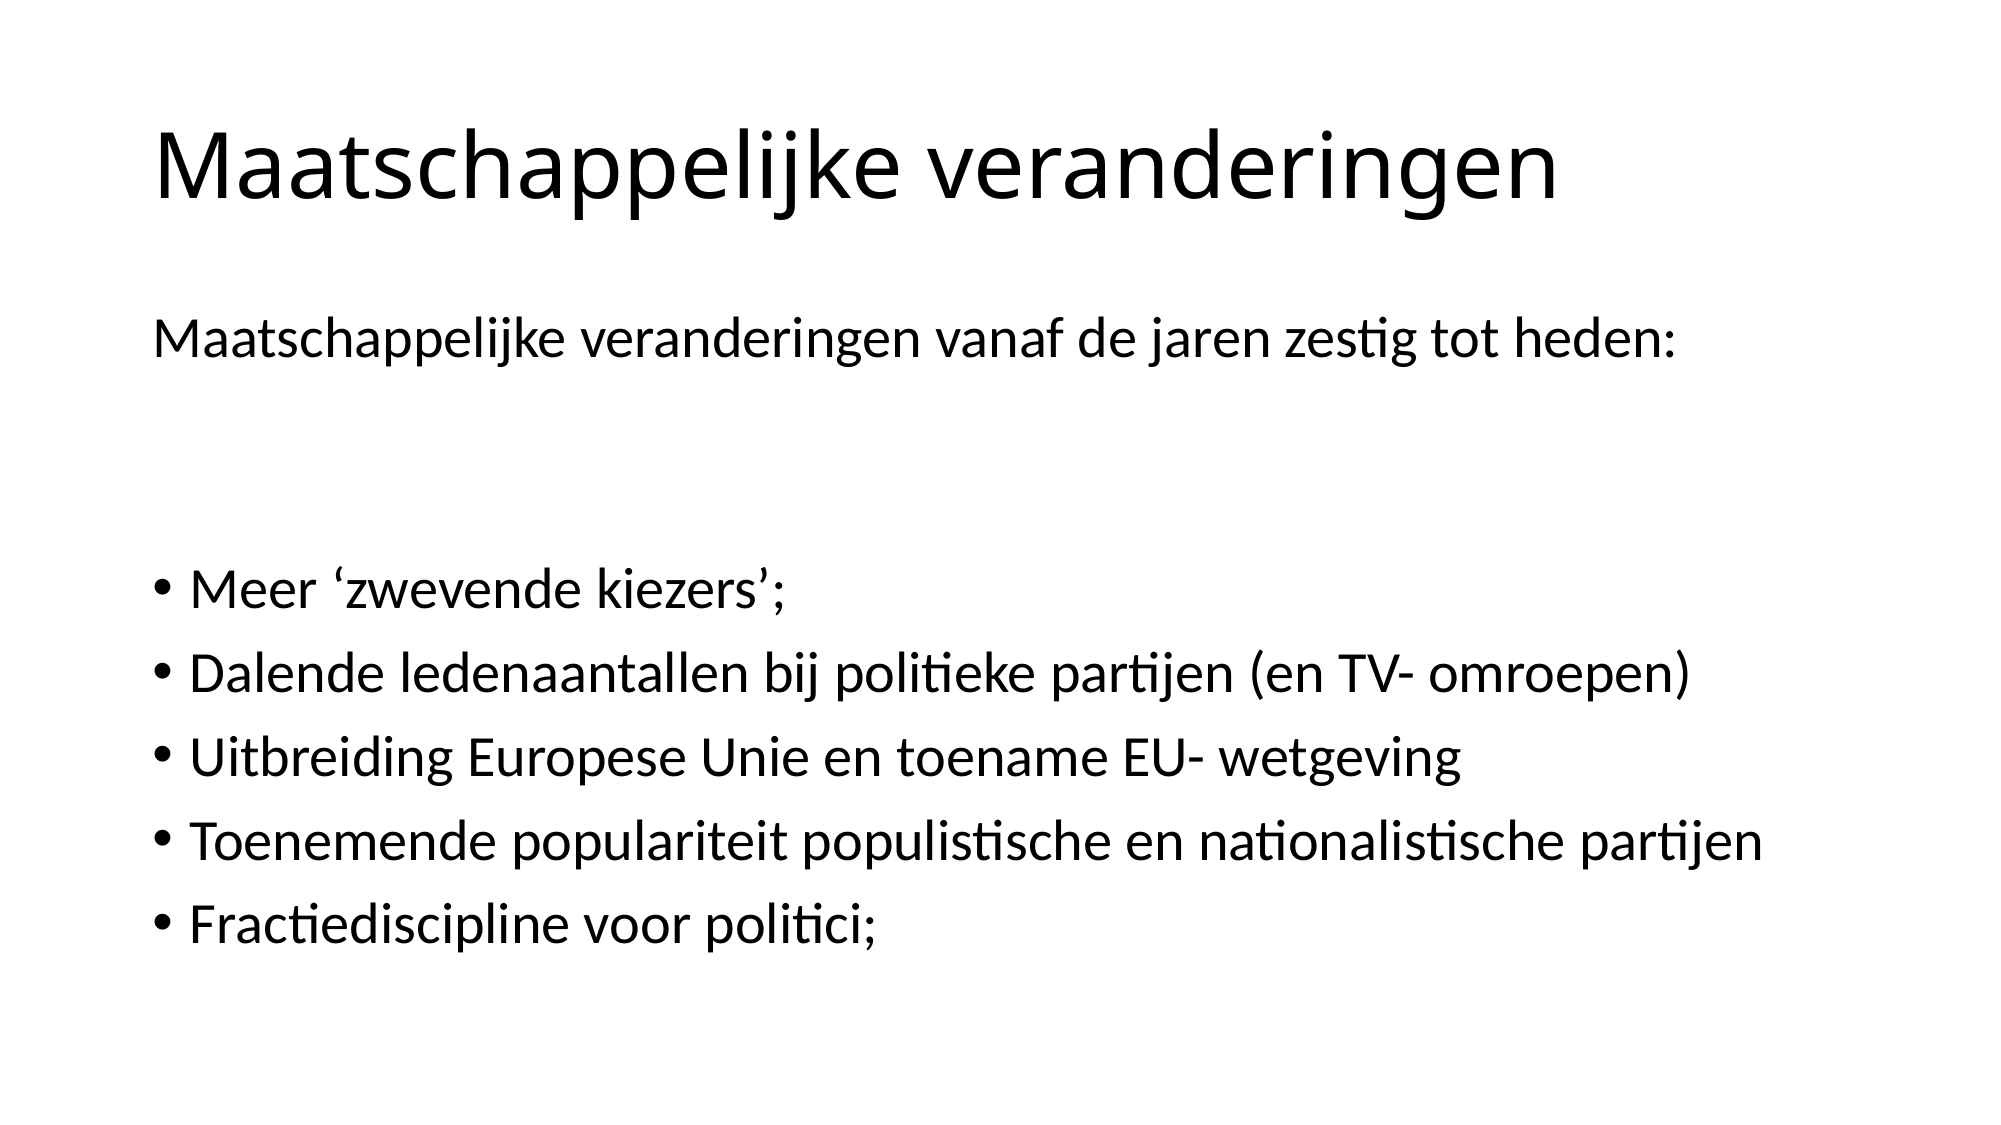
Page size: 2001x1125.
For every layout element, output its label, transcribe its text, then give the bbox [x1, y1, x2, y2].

title Maatschappelijke veranderingen [137, 59, 1863, 278]
list Maatschappelijke veranderingen vanaf de jaren zestig tot heden: Meer ‘zwevende kiezers’; Dalende ledenaantallen bij politieke partijen (en TV- omroepen) Uitbreiding Europese Unie en toename EU- wetgeving Toenemende populariteit populistische en nationalistische partijen Fractiediscipline voor politici; [137, 299, 1863, 1014]
